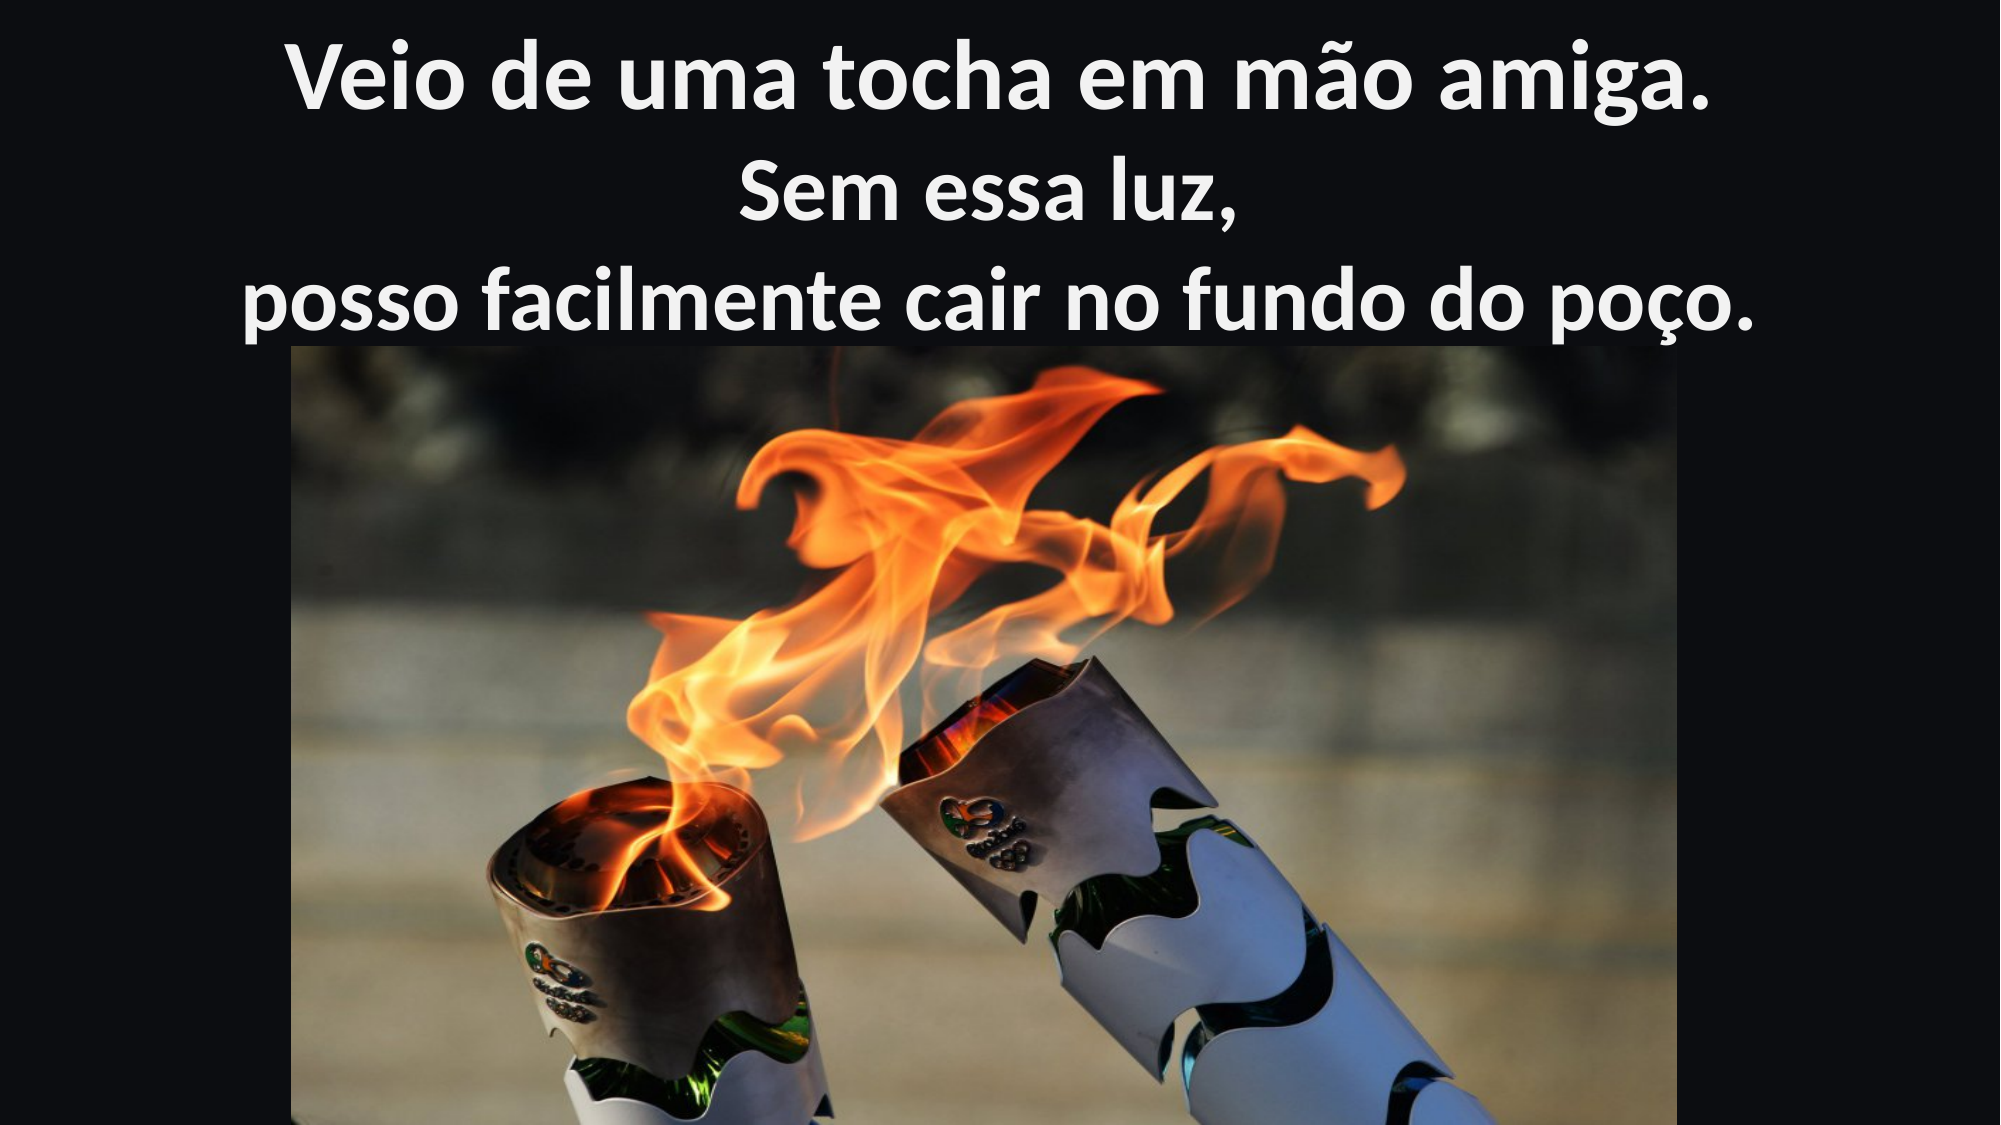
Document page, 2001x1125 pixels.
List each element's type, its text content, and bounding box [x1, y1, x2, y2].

text_box Veio de uma tocha em mão amiga. Sem essa luz, posso facilmente cair no fundo do poço. [41, 1, 1959, 357]
picture [291, 345, 1677, 1125]
